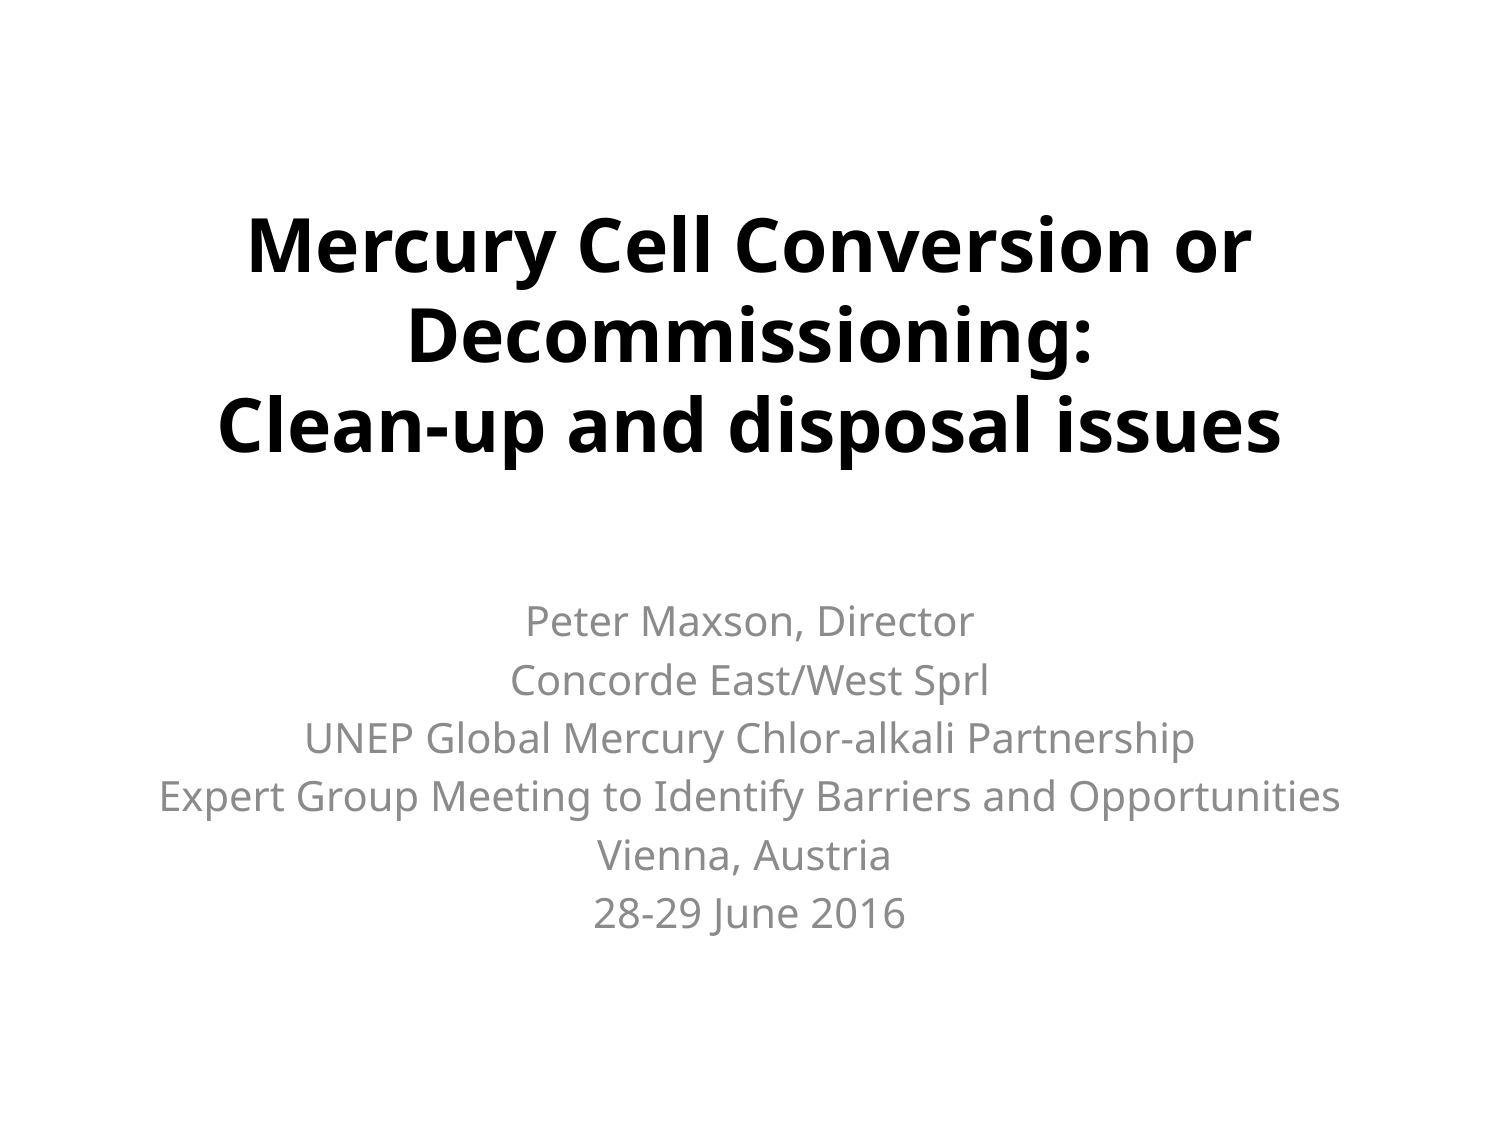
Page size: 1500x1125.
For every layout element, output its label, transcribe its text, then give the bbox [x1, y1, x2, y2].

title Mercury Cell Conversion or Decommissioning: Clean-up and disposal issues [24, 212, 1475, 454]
subtitle Peter Maxson, Director Concorde East/West Sprl UNEP Global Mercury Chlor-alkali Partnership Expert Group Meeting to Identify Barriers and Opportunities Vienna, Austria 28-29 June 2016 [75, 587, 1425, 963]
